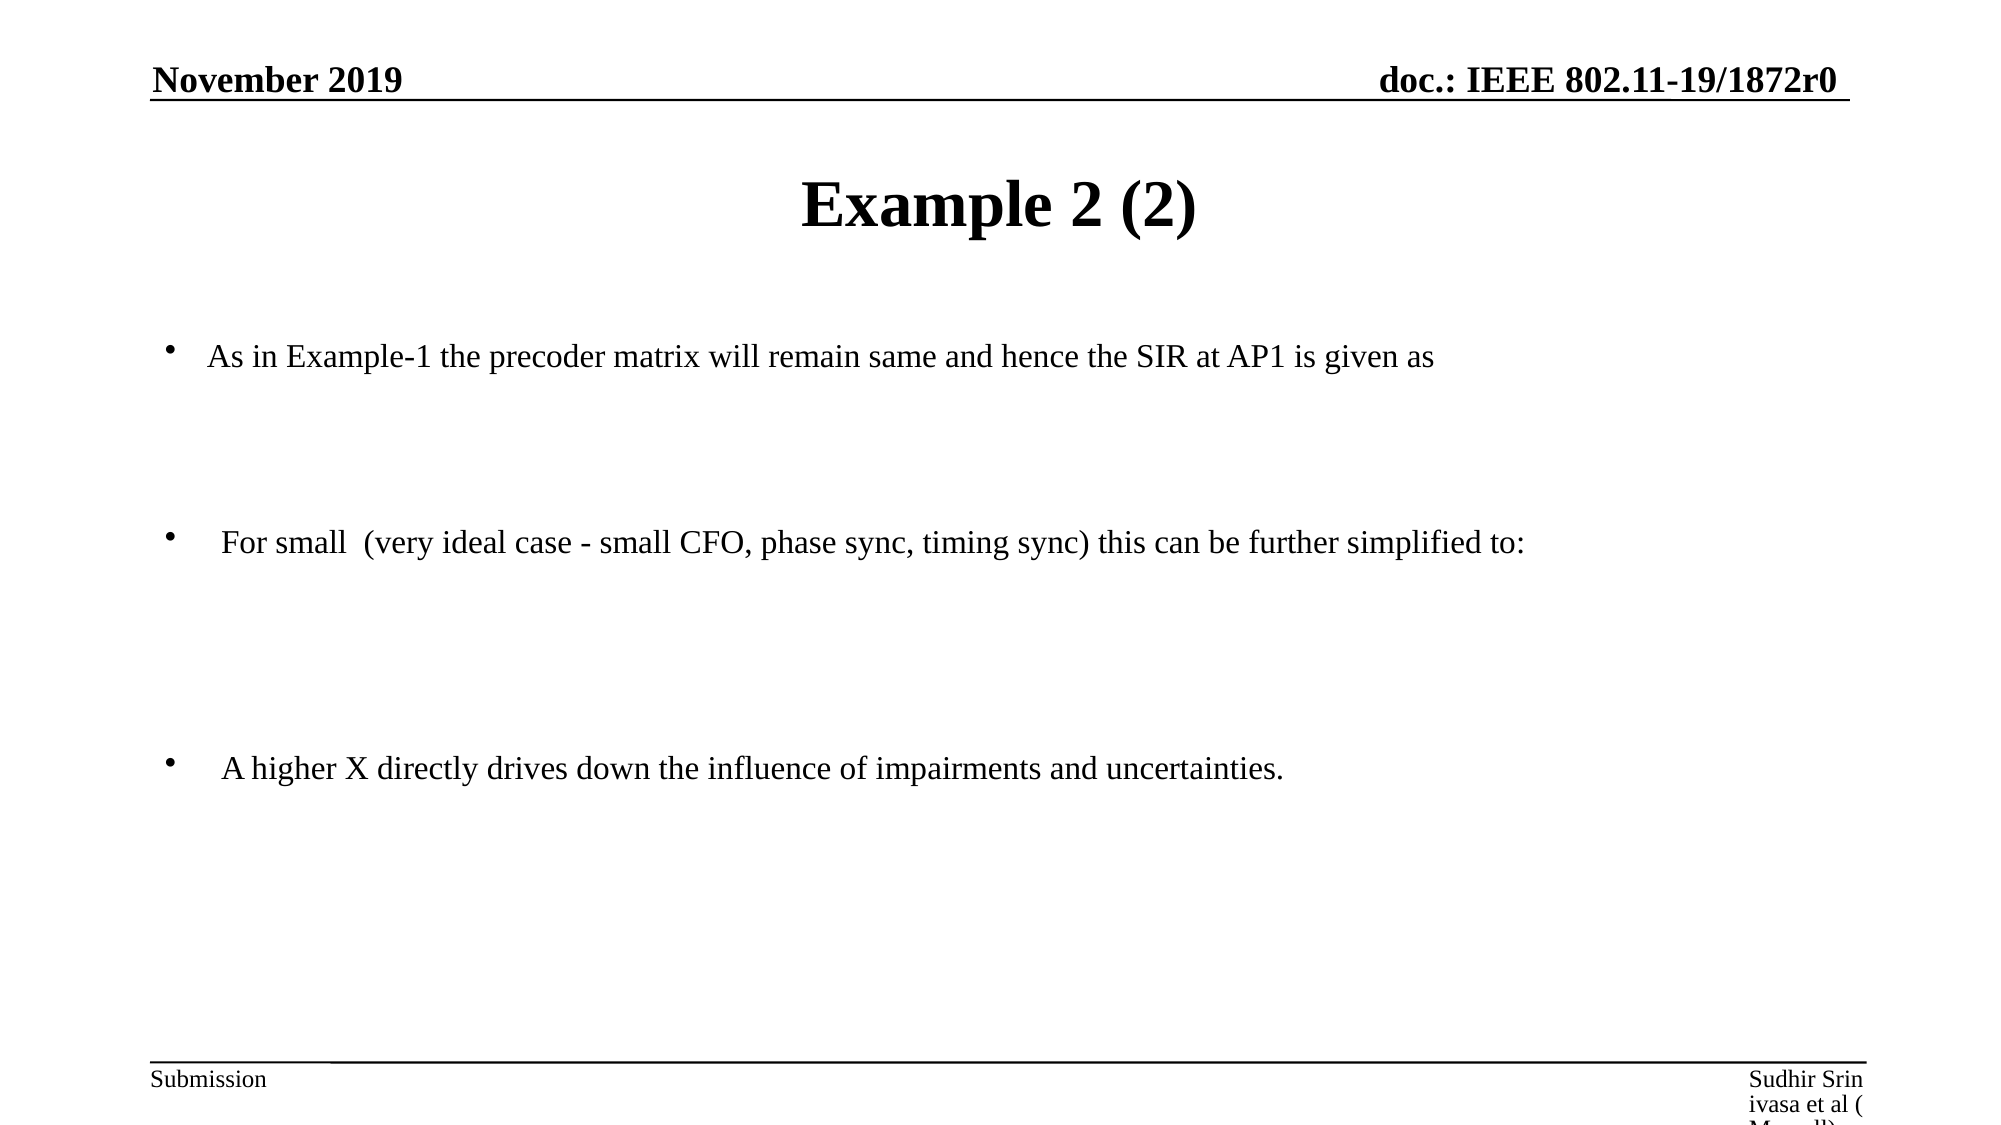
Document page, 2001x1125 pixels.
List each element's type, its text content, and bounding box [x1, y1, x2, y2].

title Example 2 (2) [150, 112, 1850, 288]
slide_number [152, 54, 406, 101]
footer Sudhir Srinivasa et al (Marvell) [1748, 1061, 1869, 1108]
